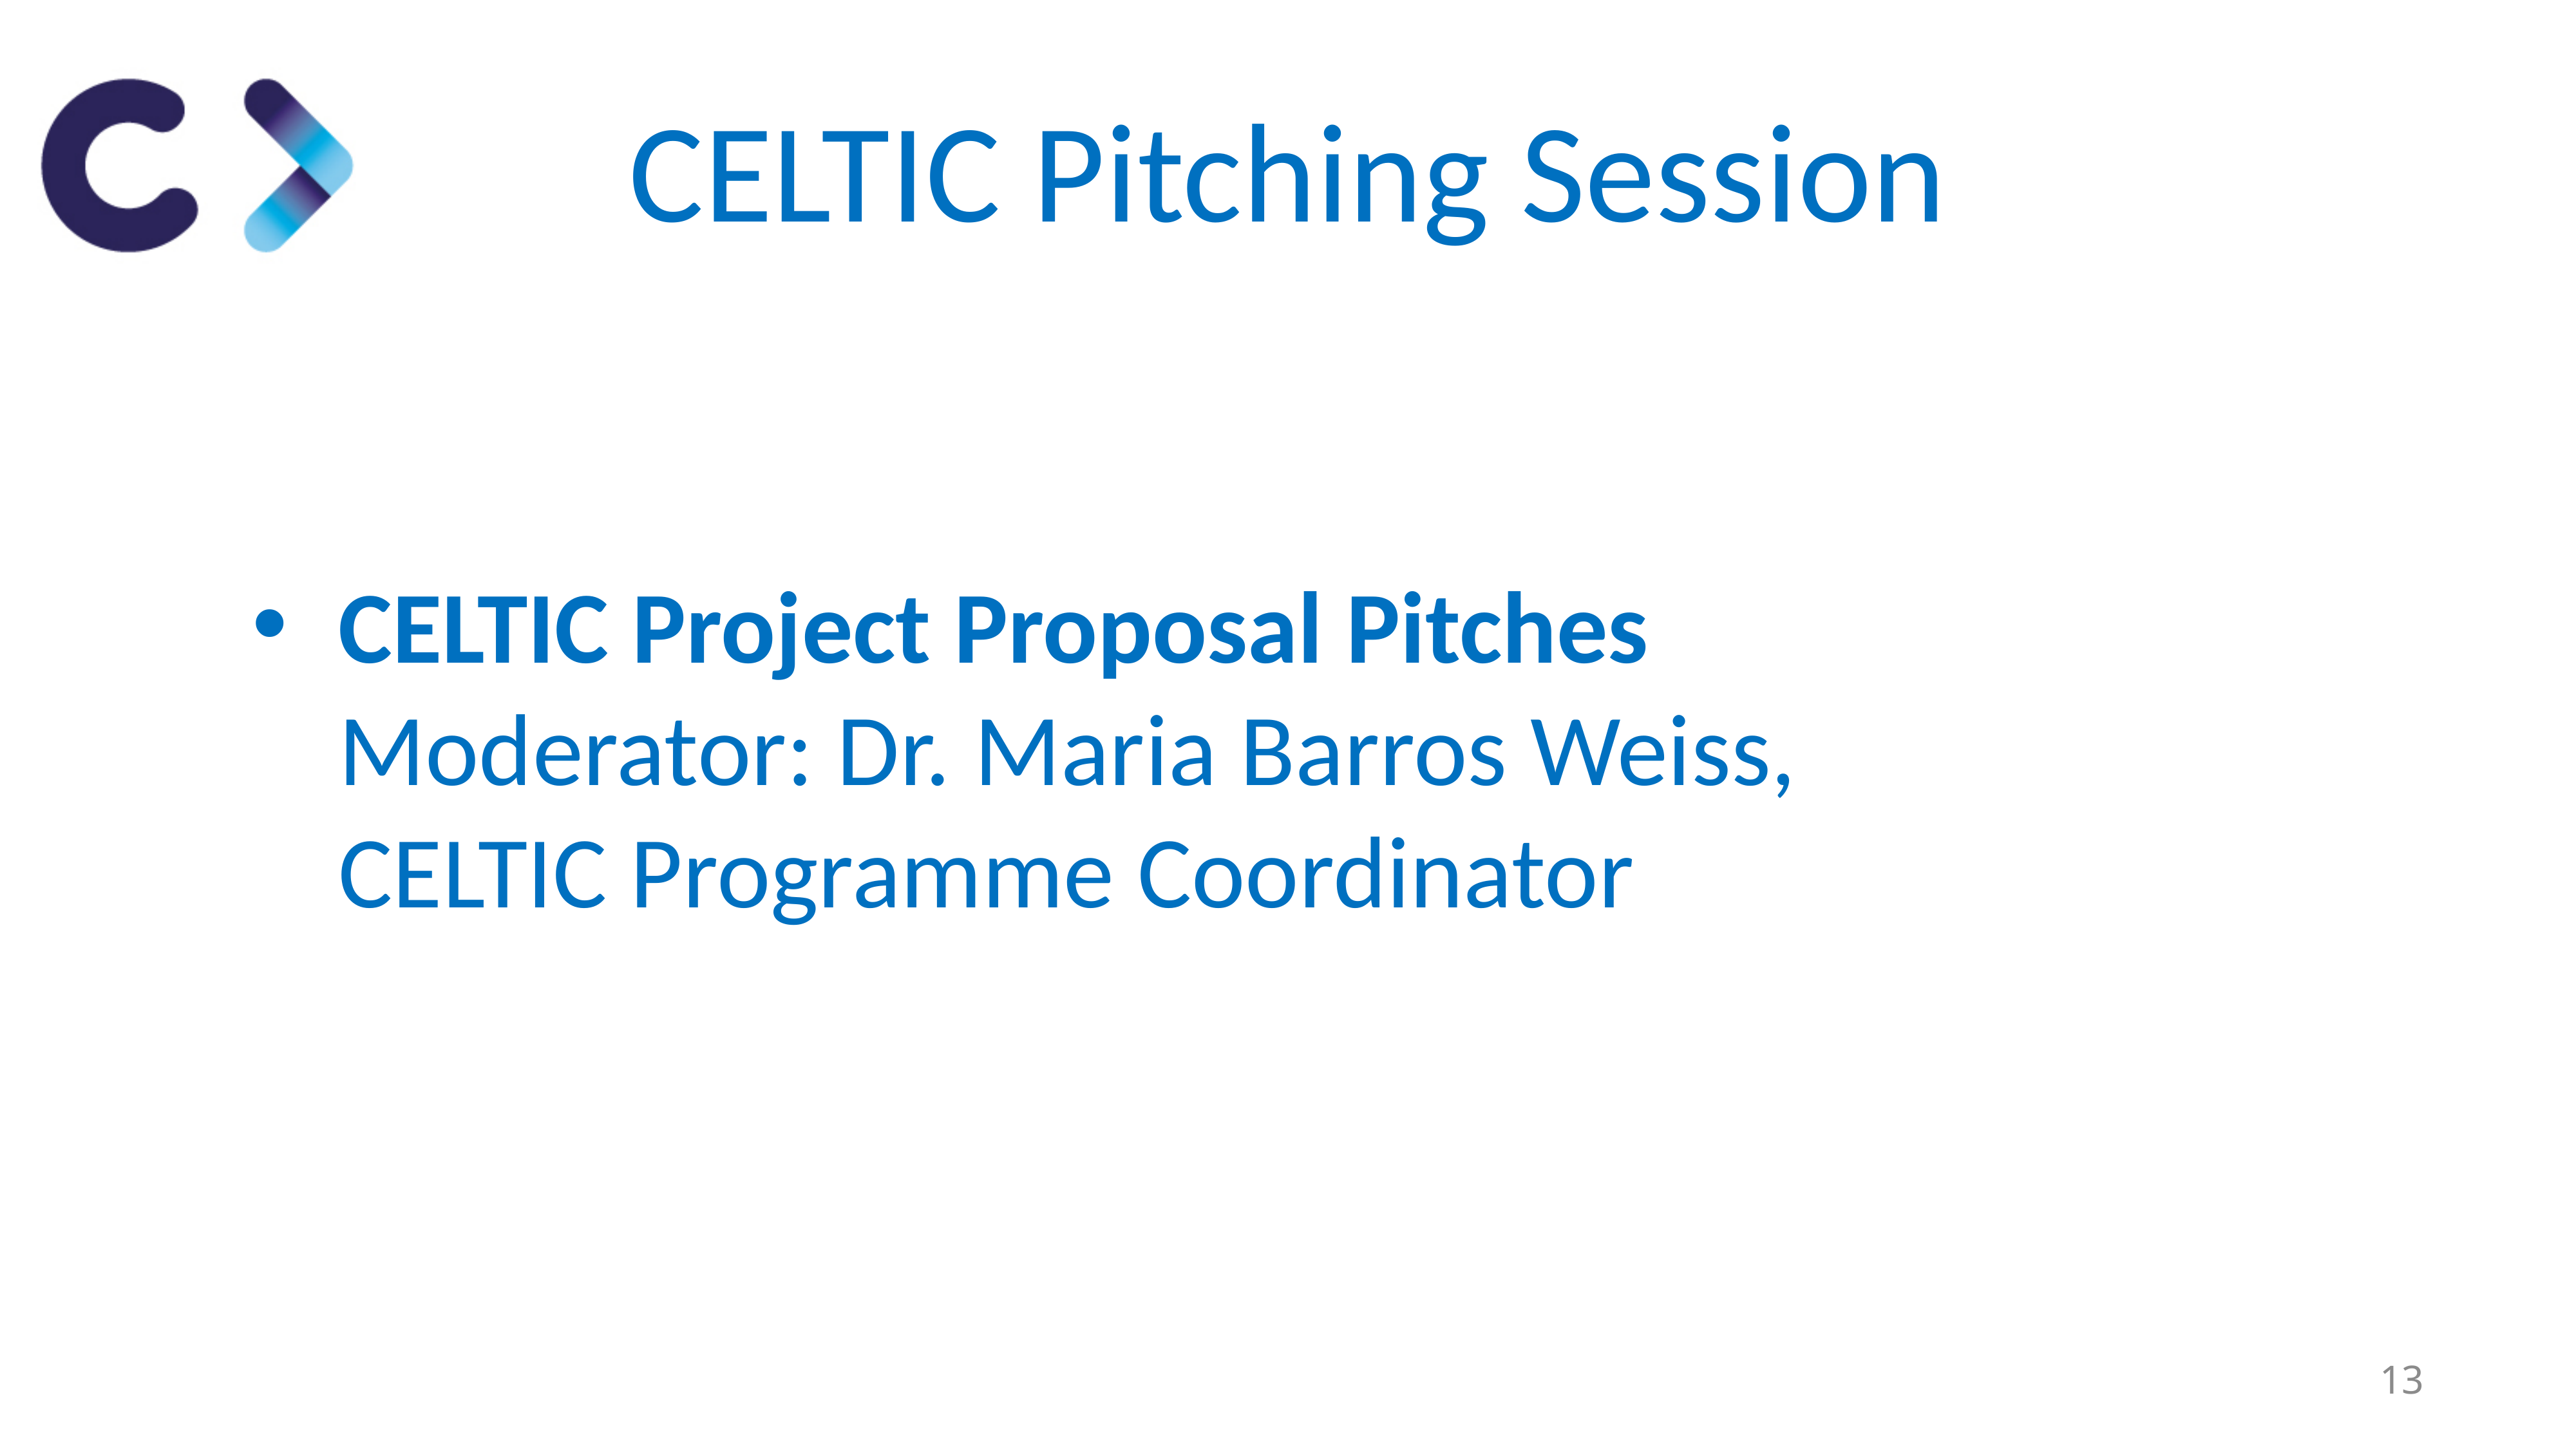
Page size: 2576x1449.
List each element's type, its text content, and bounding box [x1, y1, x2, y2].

list CELTIC Project Proposal Pitches Moderator: Dr. Maria Barros Weiss, CELTIC Programme Coordinator [229, 549, 2347, 1006]
slide_number 13 [1846, 1343, 2447, 1421]
title CELTIC Pitching Session [393, 44, 2369, 287]
picture [2, 0, 391, 360]
